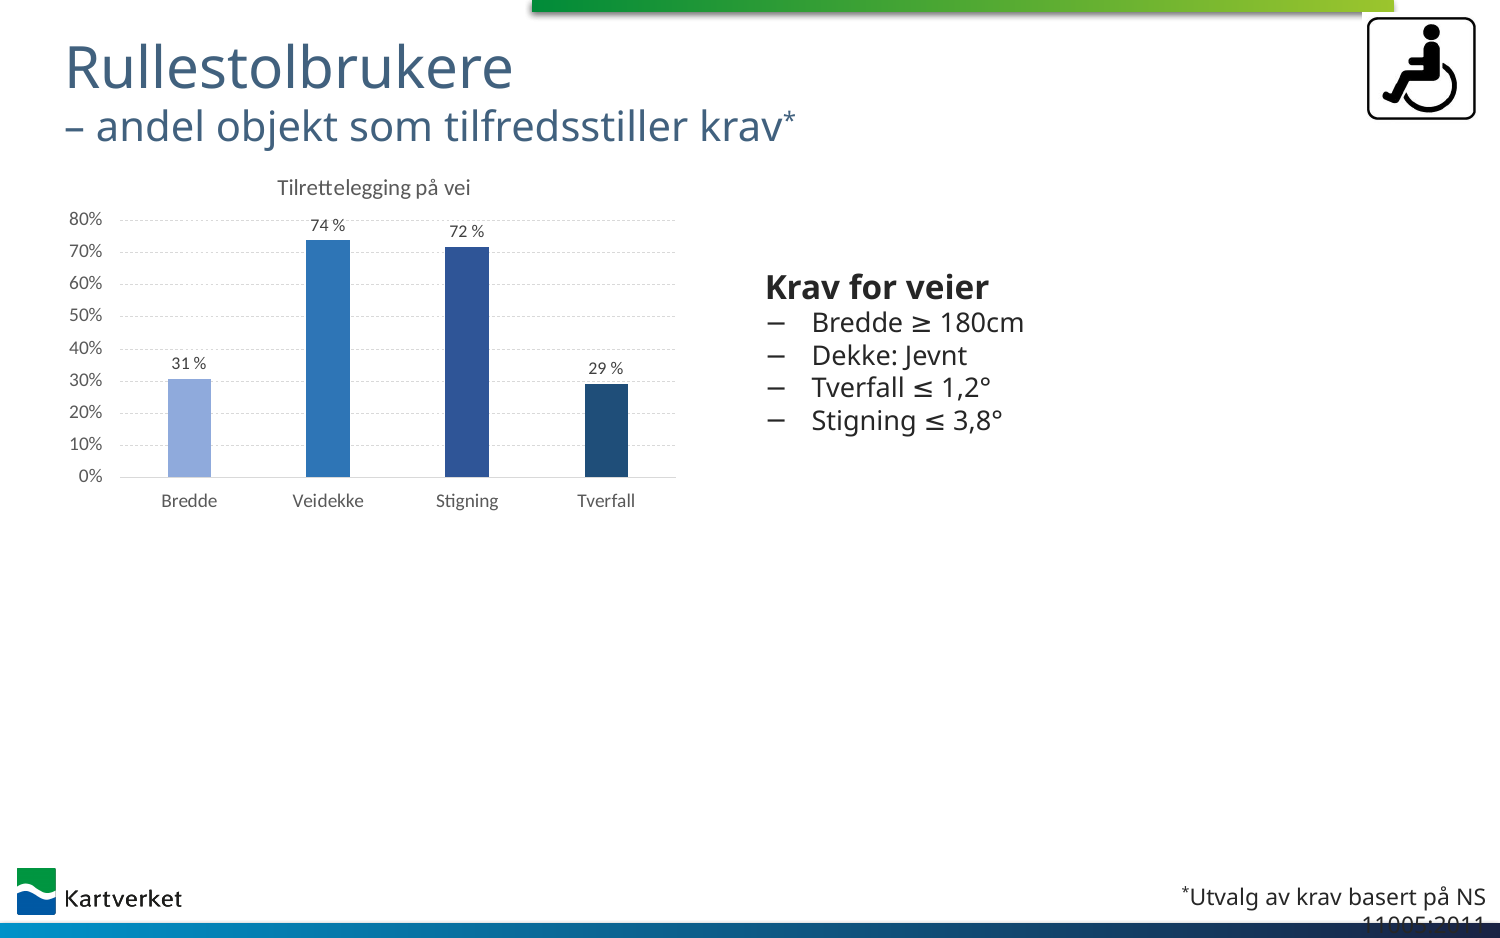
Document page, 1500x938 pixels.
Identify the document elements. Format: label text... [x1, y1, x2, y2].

text_box *Utvalg av krav basert på NS 11005:2011 [1068, 873, 1500, 938]
text_box Rullestolbrukere – andel objekt som tilfredsstiller krav* [49, 25, 1431, 158]
picture [62, 166, 687, 519]
text_box Krav for veier Bredde ≥ 180cm Dekke: Jevnt Tverfall ≤ 1,2° Stigning ≤ 3,8° [750, 258, 1234, 444]
picture [1362, 12, 1481, 126]
